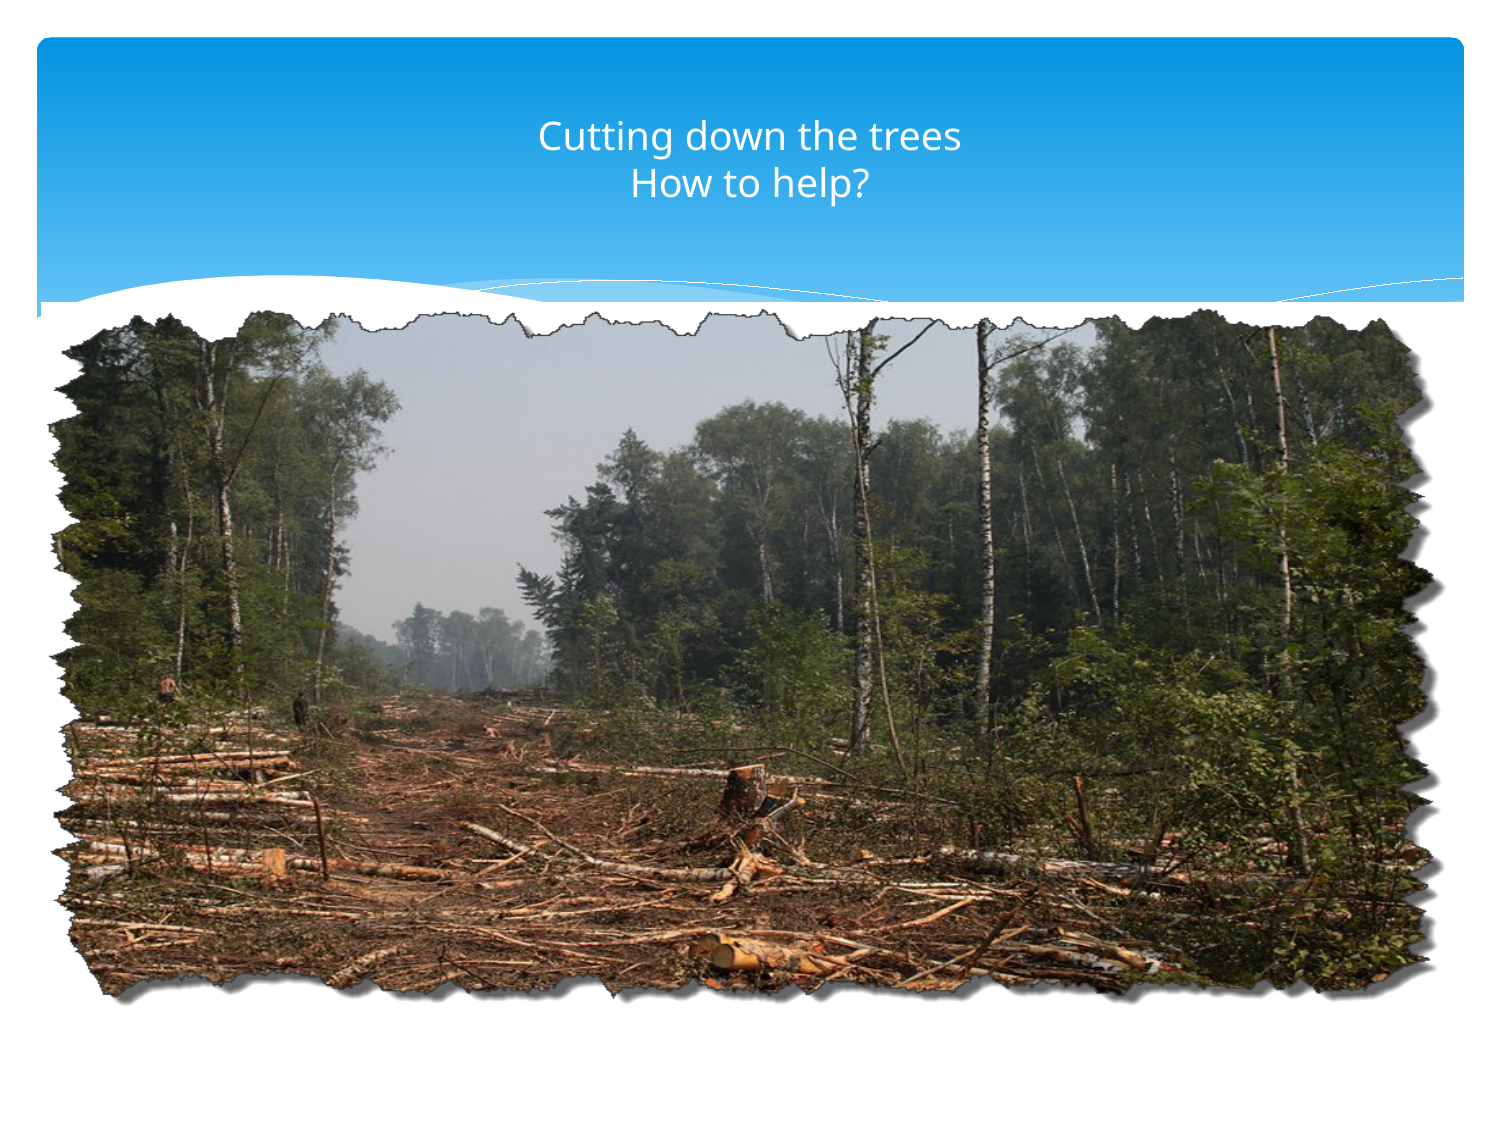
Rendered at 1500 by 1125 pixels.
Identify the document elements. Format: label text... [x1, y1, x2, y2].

title Cutting down the trees How to help? [75, 55, 1425, 261]
picture [41, 302, 1471, 1028]
